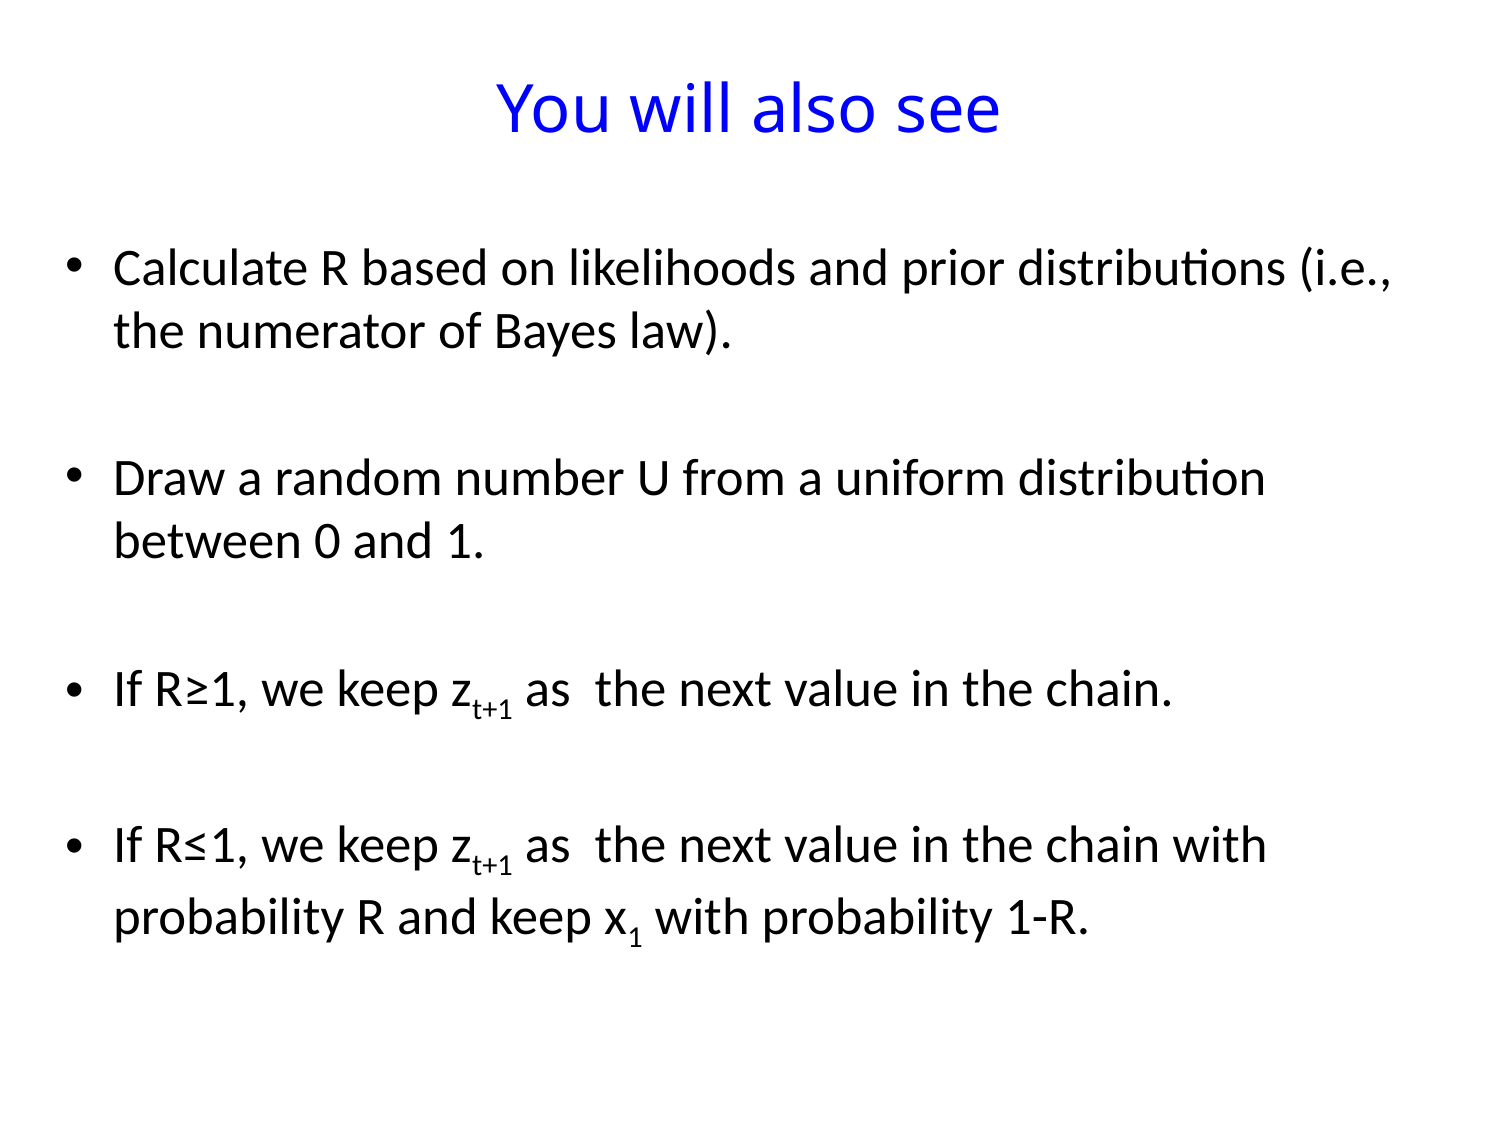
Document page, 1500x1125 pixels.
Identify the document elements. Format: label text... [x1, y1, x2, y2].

list Calculate R based on likelihoods and prior distributions (i.e., the numerator of Bayes law). Draw a random number U from a uniform distribution between 0 and 1. If R≥1, we keep zt+1 as the next value in the chain. If R≤1, we keep zt+1 as the next value in the chain with probability R and keep x1 with probability 1-R. [50, 224, 1425, 968]
title You will also see [75, 12, 1425, 200]
